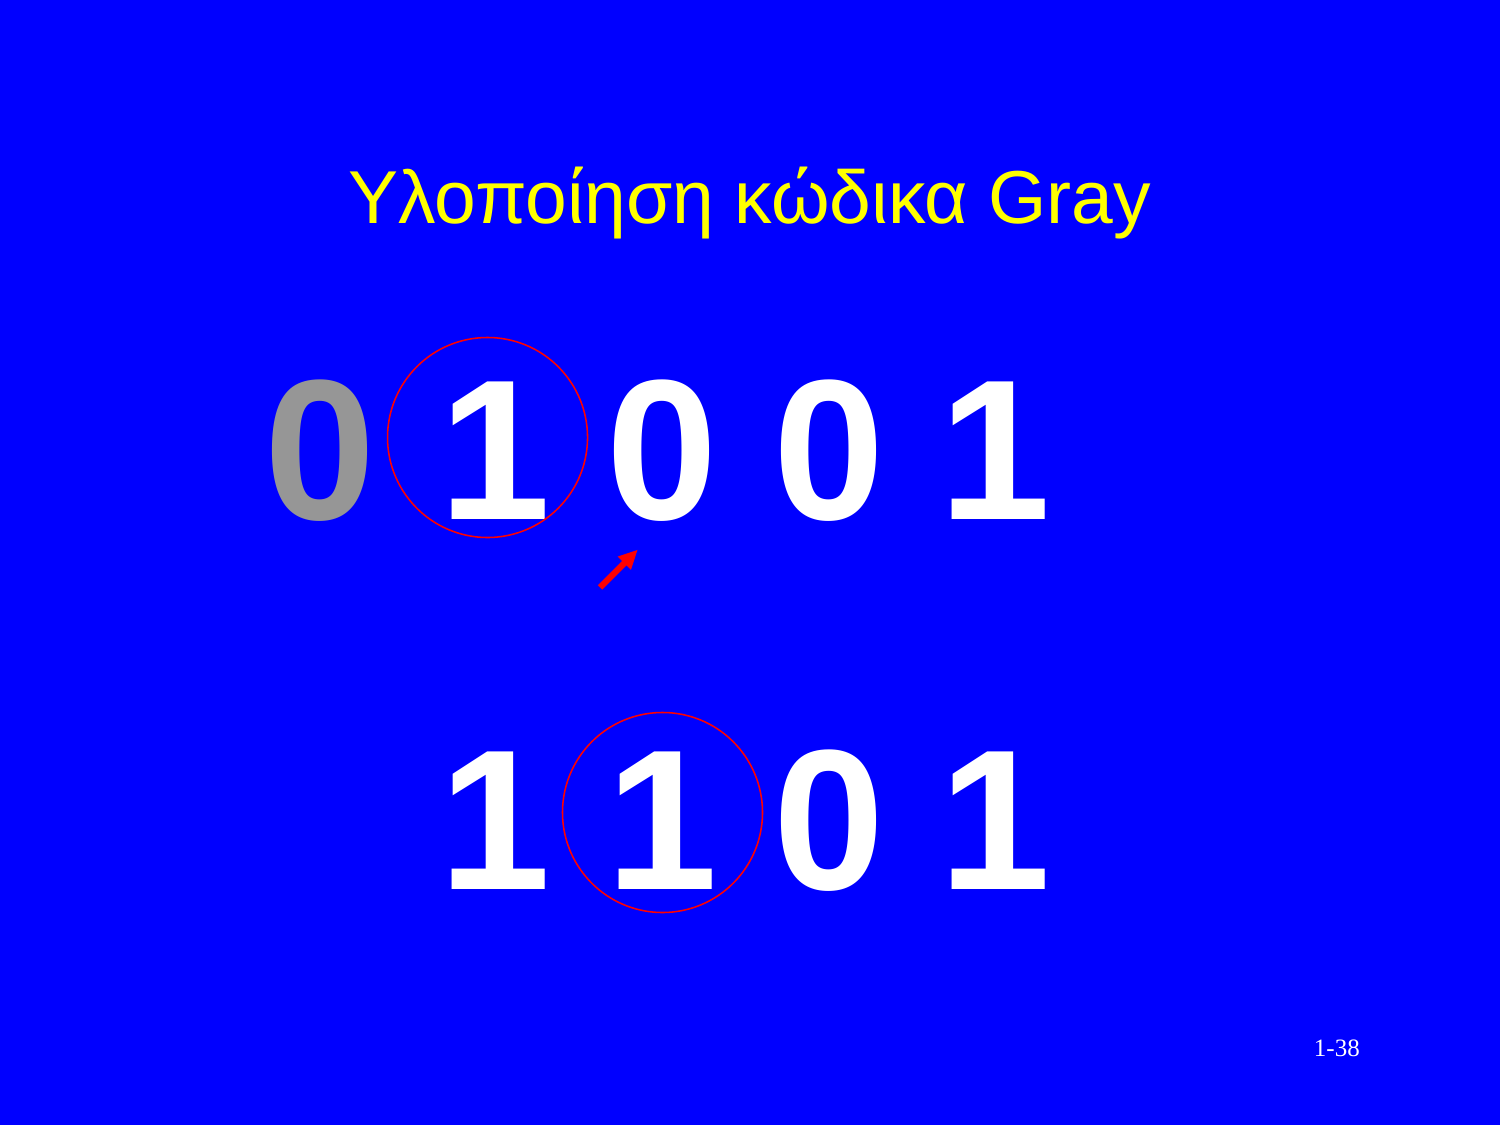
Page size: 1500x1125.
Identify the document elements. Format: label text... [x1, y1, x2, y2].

title Υλοποίηση κώδικα Gray [112, 99, 1388, 288]
text_box 0 [250, 312, 392, 568]
text_box [599, 549, 638, 588]
text_box [392, 337, 588, 538]
text_box 1 0 0 1 [425, 312, 1067, 568]
text_box 1 1 0 1 [425, 682, 1067, 937]
